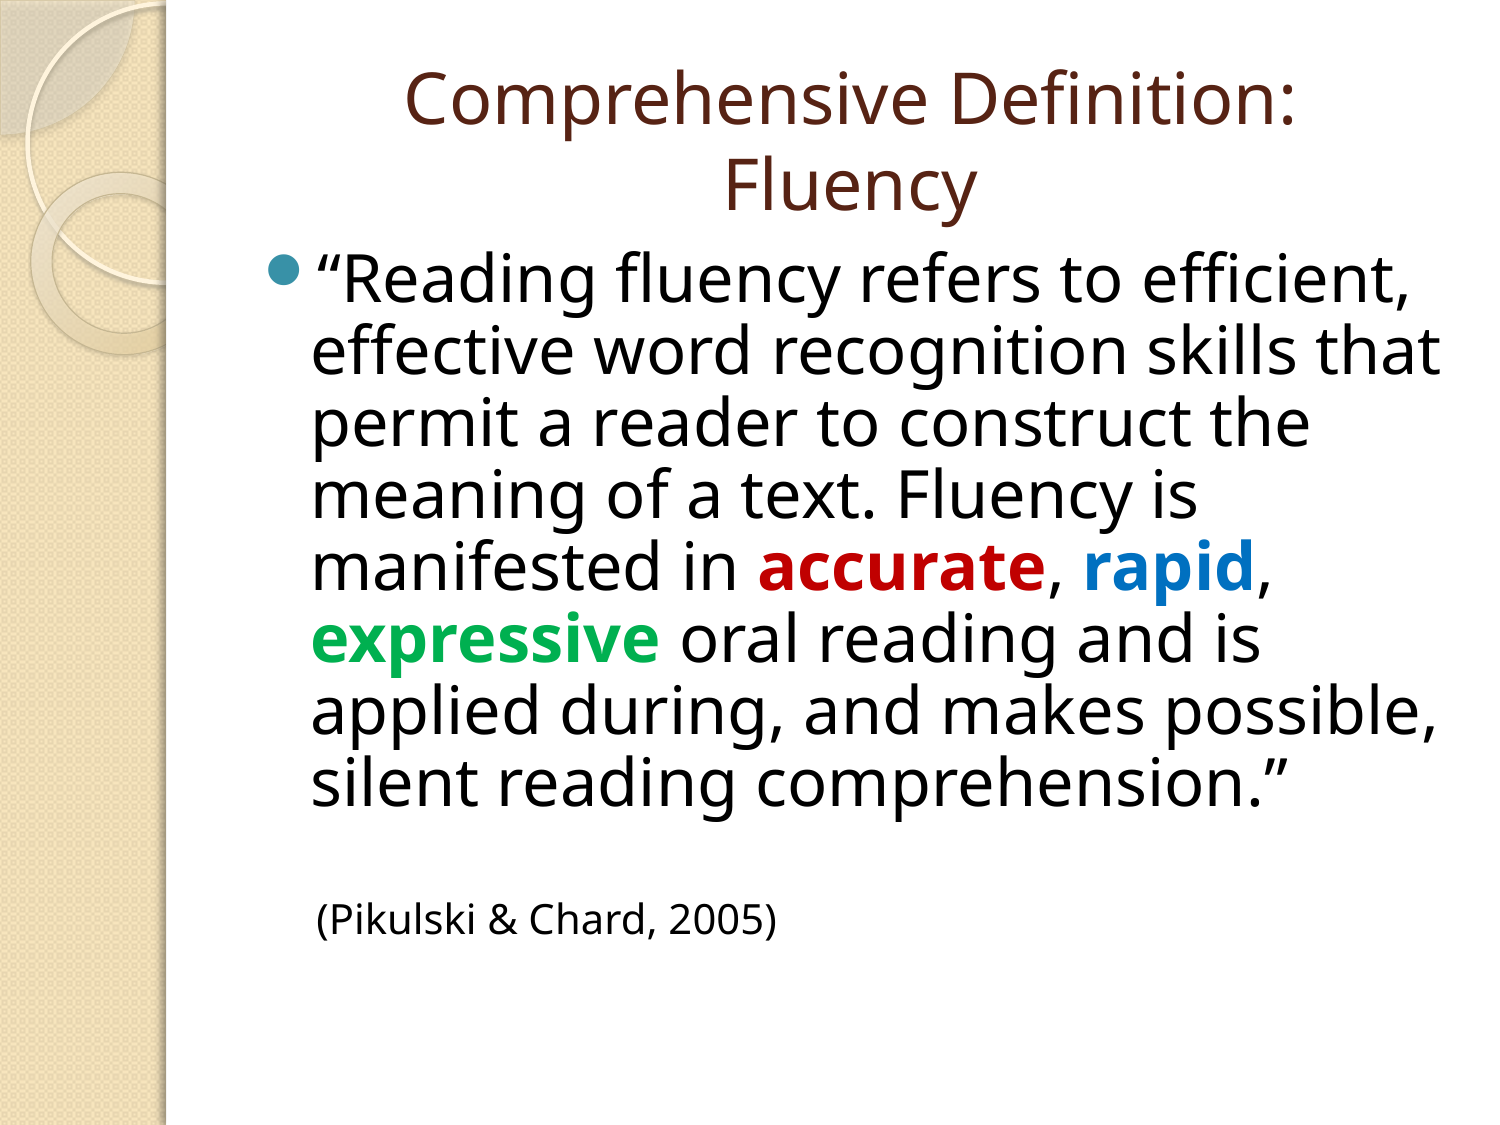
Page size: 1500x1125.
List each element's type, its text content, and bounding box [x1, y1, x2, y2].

list “Reading fluency refers to efficient, effective word recognition skills that permit a reader to construct the meaning of a text. Fluency is manifested in accurate, rapid, expressive oral reading and is applied during, and makes possible, silent reading comprehension.” (Pikulski & Chard, 2005) [235, 237, 1466, 1026]
title Comprehensive Definition: Fluency [235, 45, 1466, 233]
